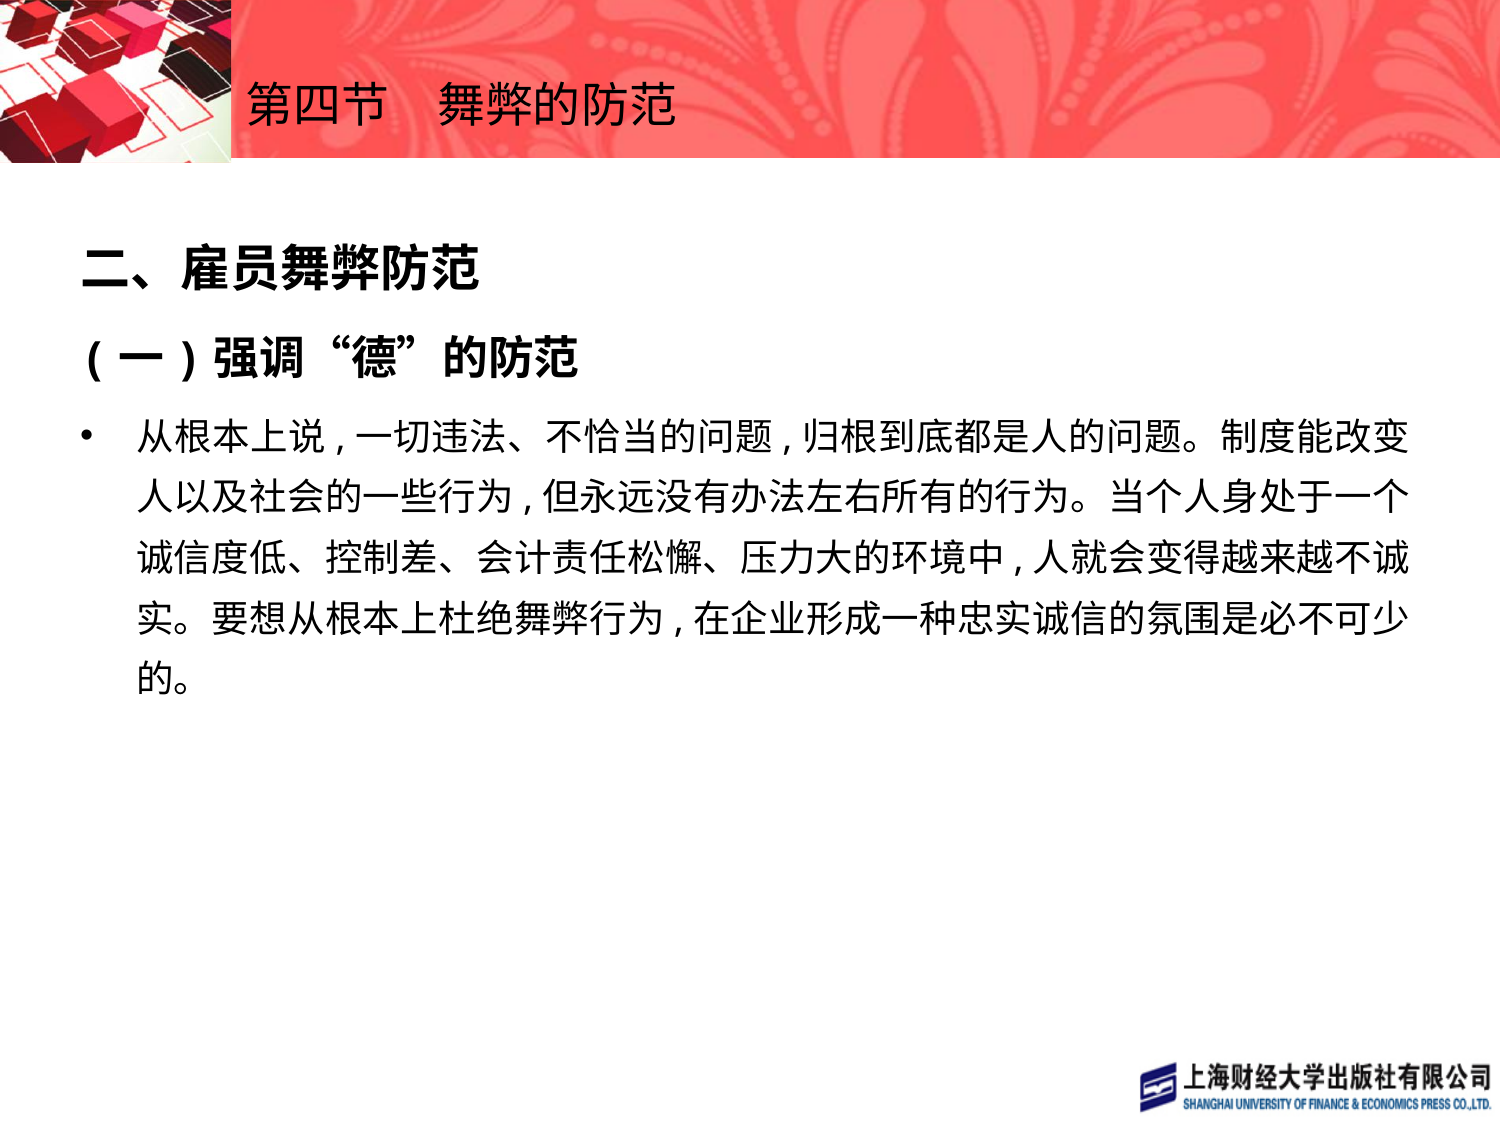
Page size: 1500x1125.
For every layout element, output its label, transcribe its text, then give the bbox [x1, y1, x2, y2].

picture [1139, 1058, 1495, 1118]
title 第四节 舞弊的防范 [230, 45, 1461, 161]
list 二、雇员舞弊防范 (一)强调“德”的防范 从根本上说,一切违法、不恰当的问题,归根到底都是人的问题。制度能改变人以及社会的一些行为,但永远没有办法左右所有的行为。当个人身处于一个诚信度低、控制差、会计责任松懈、压力大的环境中,人就会变得越来越不诚实。要想从根本上杜绝舞弊行为,在企业形成一种忠实诚信的氛围是必不可少的。 [64, 208, 1425, 1047]
